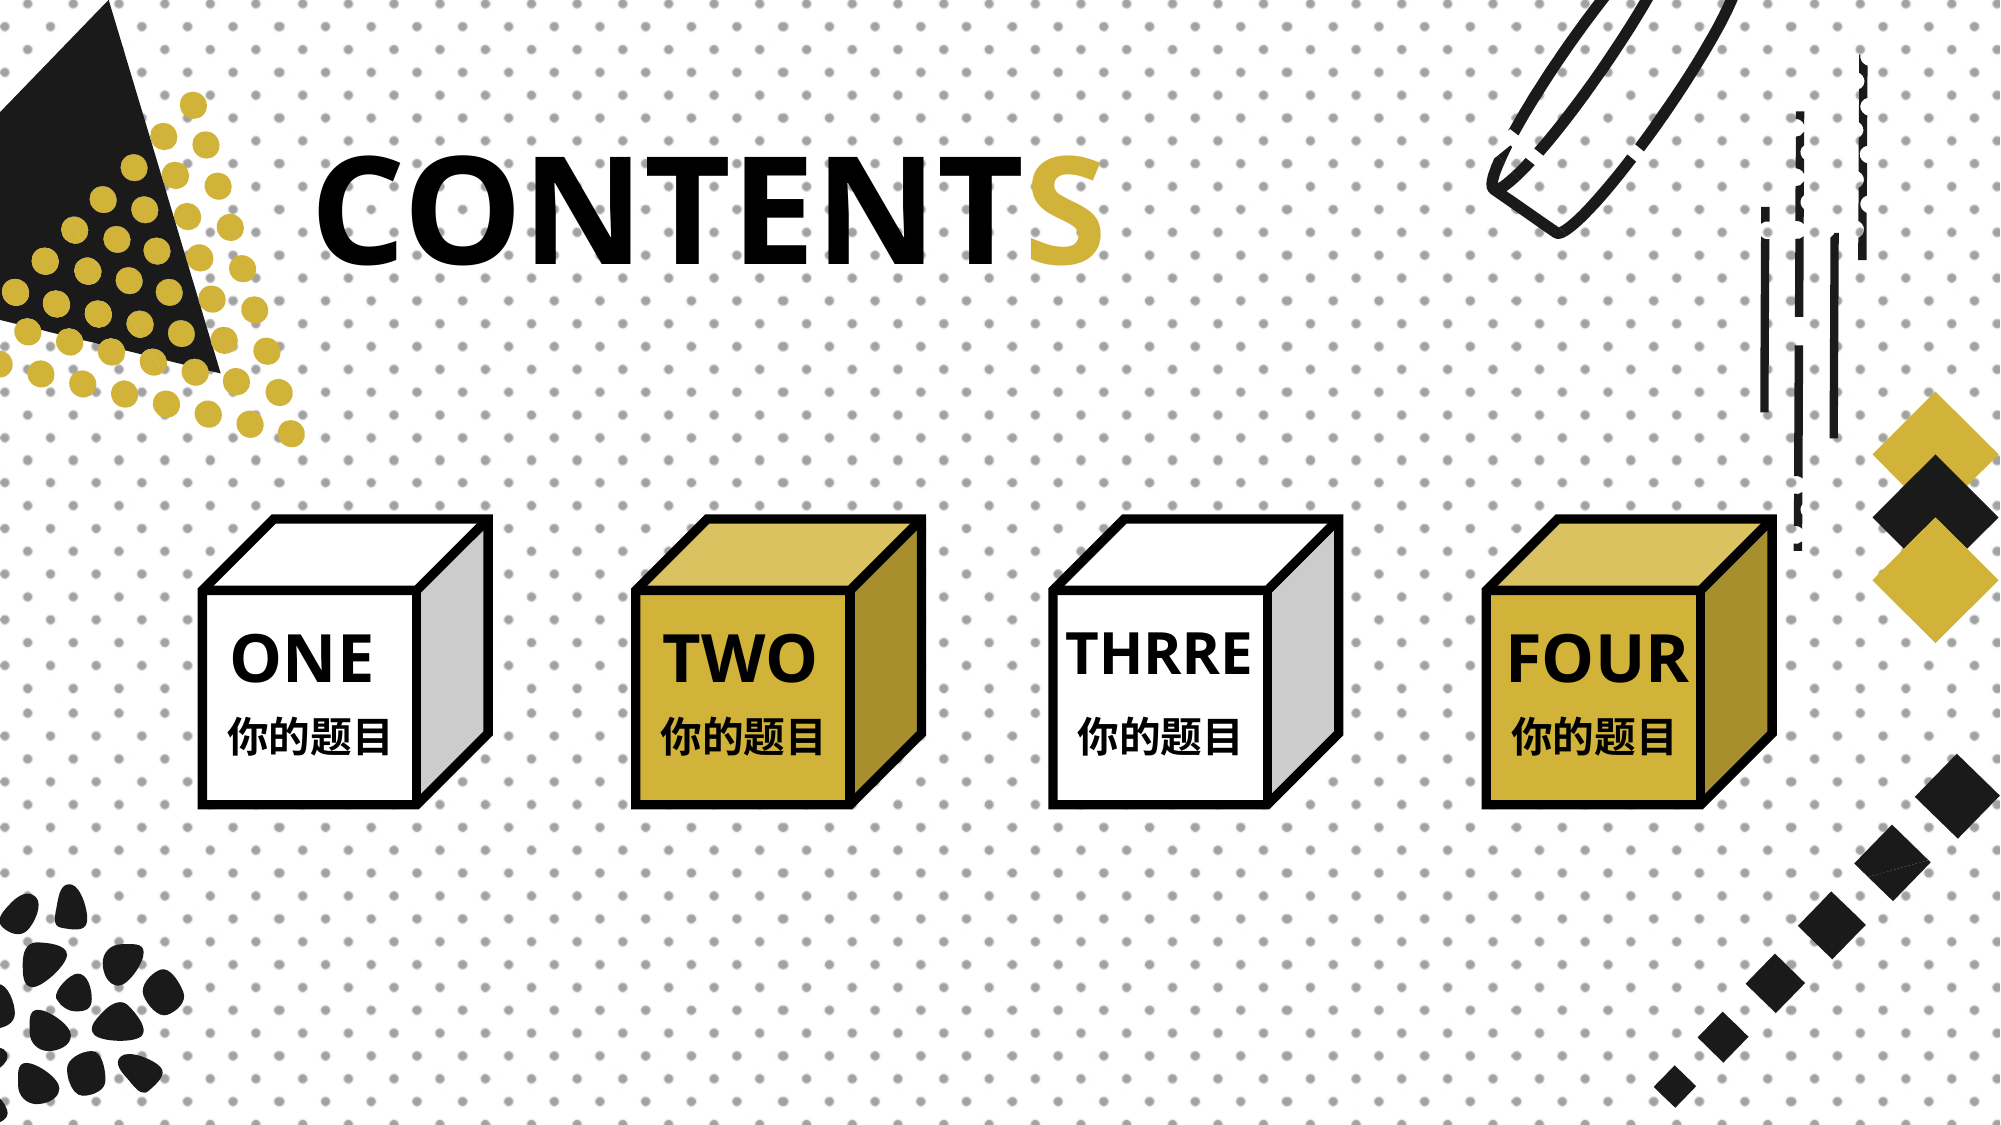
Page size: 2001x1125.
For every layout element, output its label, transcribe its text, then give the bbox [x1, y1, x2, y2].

picture [1760, 54, 1868, 552]
text_box CONTENTS [305, 107, 1219, 302]
picture [0, 0, 305, 448]
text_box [1486, 519, 1773, 805]
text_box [635, 519, 922, 805]
picture [1872, 391, 1999, 643]
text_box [1043, 519, 1339, 805]
picture [1653, 753, 2000, 1108]
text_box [202, 519, 489, 805]
picture [0, 884, 184, 1125]
picture [1486, 0, 1744, 239]
